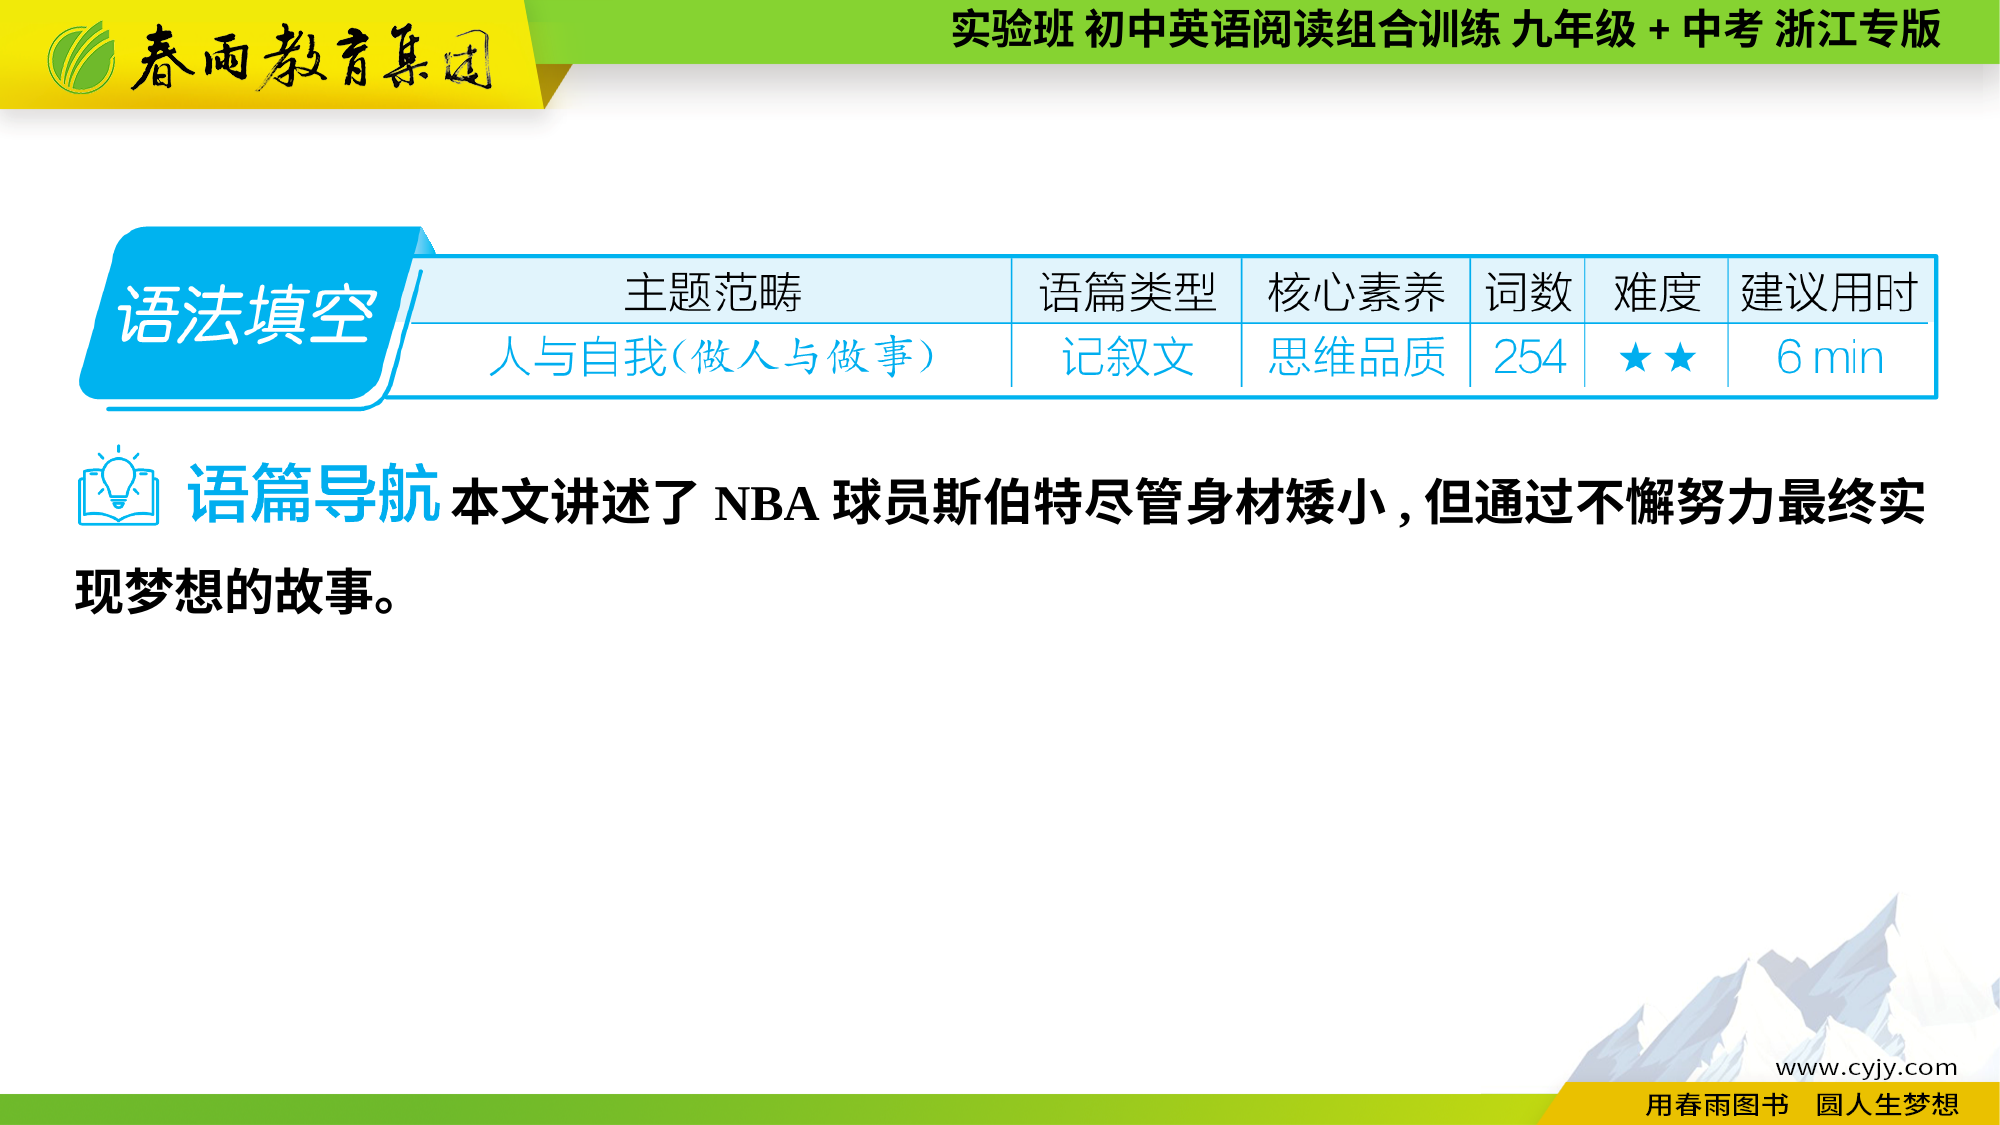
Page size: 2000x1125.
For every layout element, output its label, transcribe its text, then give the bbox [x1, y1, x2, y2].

list 本文讲述了NBA球员斯伯特尽管身材矮小,但通过不懈努力最终实现梦想的故事。 [59, 435, 1944, 630]
picture [0, 0, 2000, 1125]
